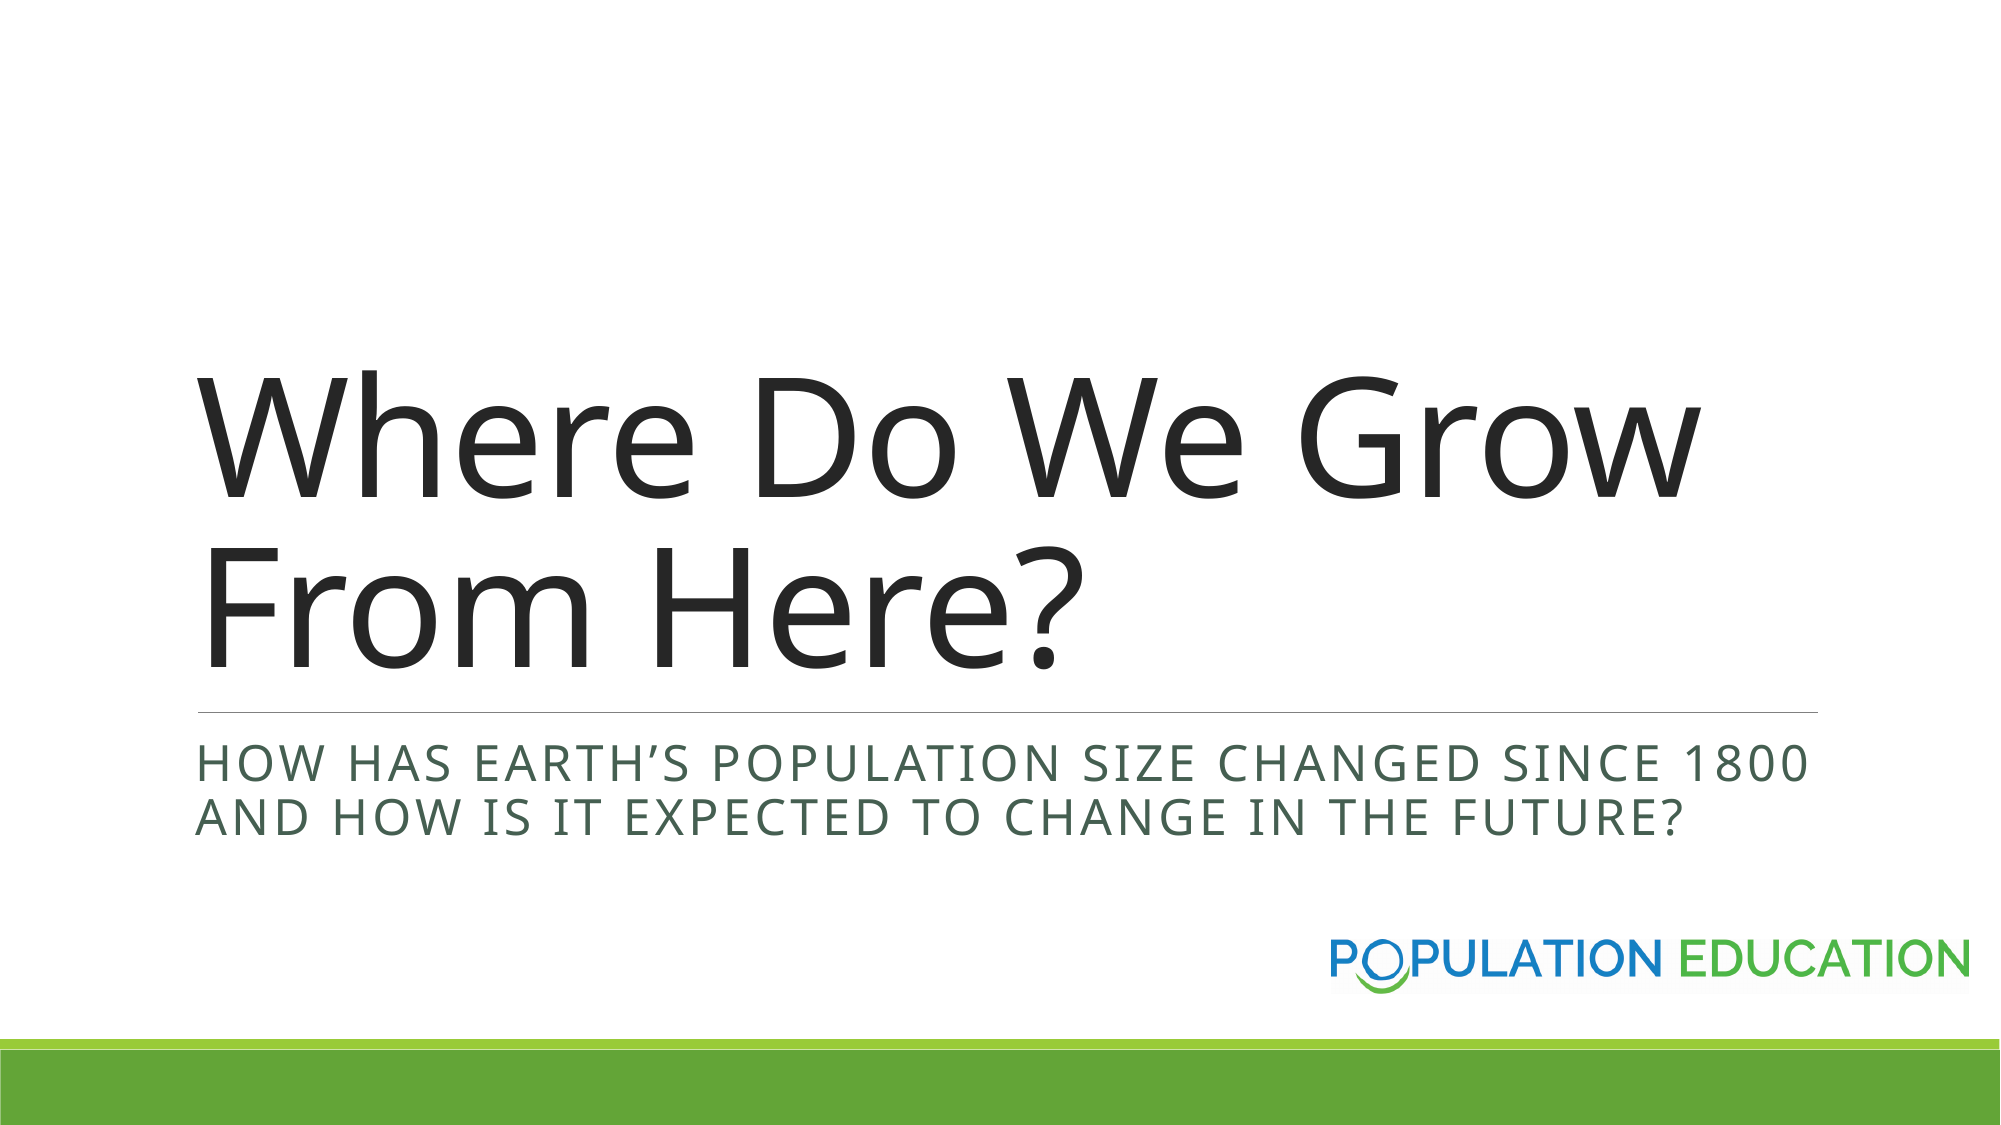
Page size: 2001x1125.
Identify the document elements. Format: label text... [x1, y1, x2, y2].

title Where Do We Grow From Here? [180, 124, 1830, 710]
list How has earth’s population size changed since 1800 and how is it expected to change in the future? [180, 730, 1830, 918]
picture [1331, 939, 1969, 995]
